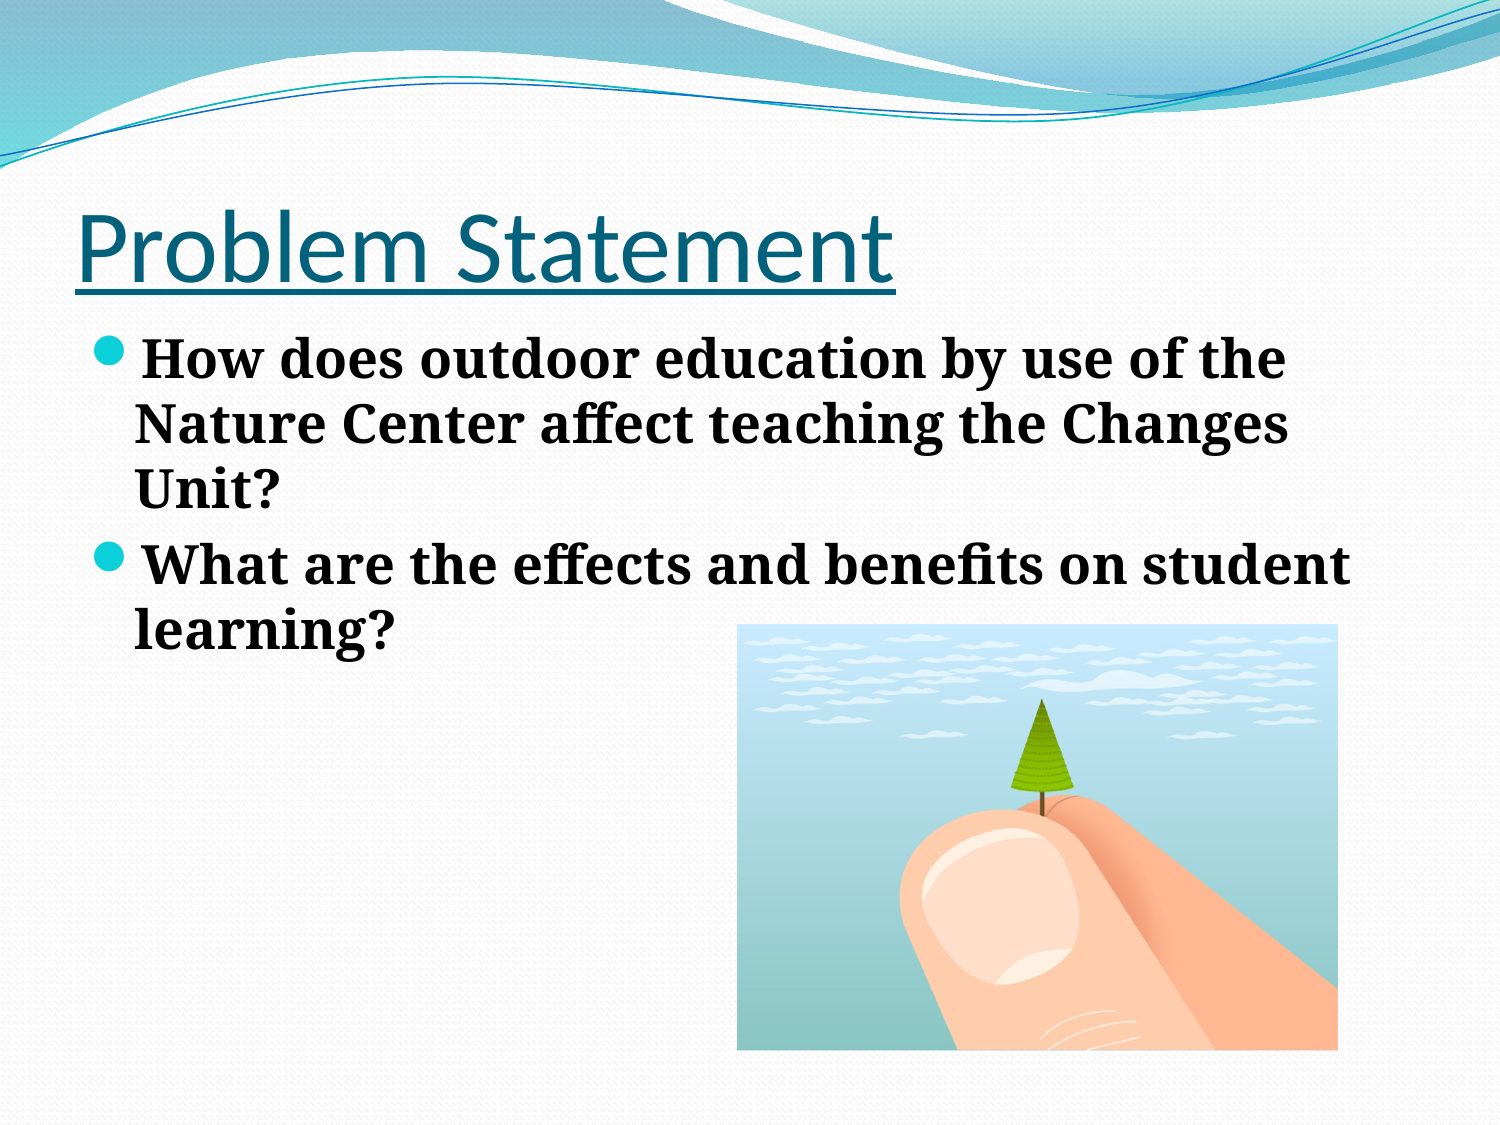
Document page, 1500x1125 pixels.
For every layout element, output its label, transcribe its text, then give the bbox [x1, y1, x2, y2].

list How does outdoor education by use of the Nature Center affect teaching the Changes Unit? What are the effects and benefits on student learning? [75, 317, 1425, 1038]
picture [737, 624, 1338, 1051]
title Problem Statement [75, 115, 1425, 303]
